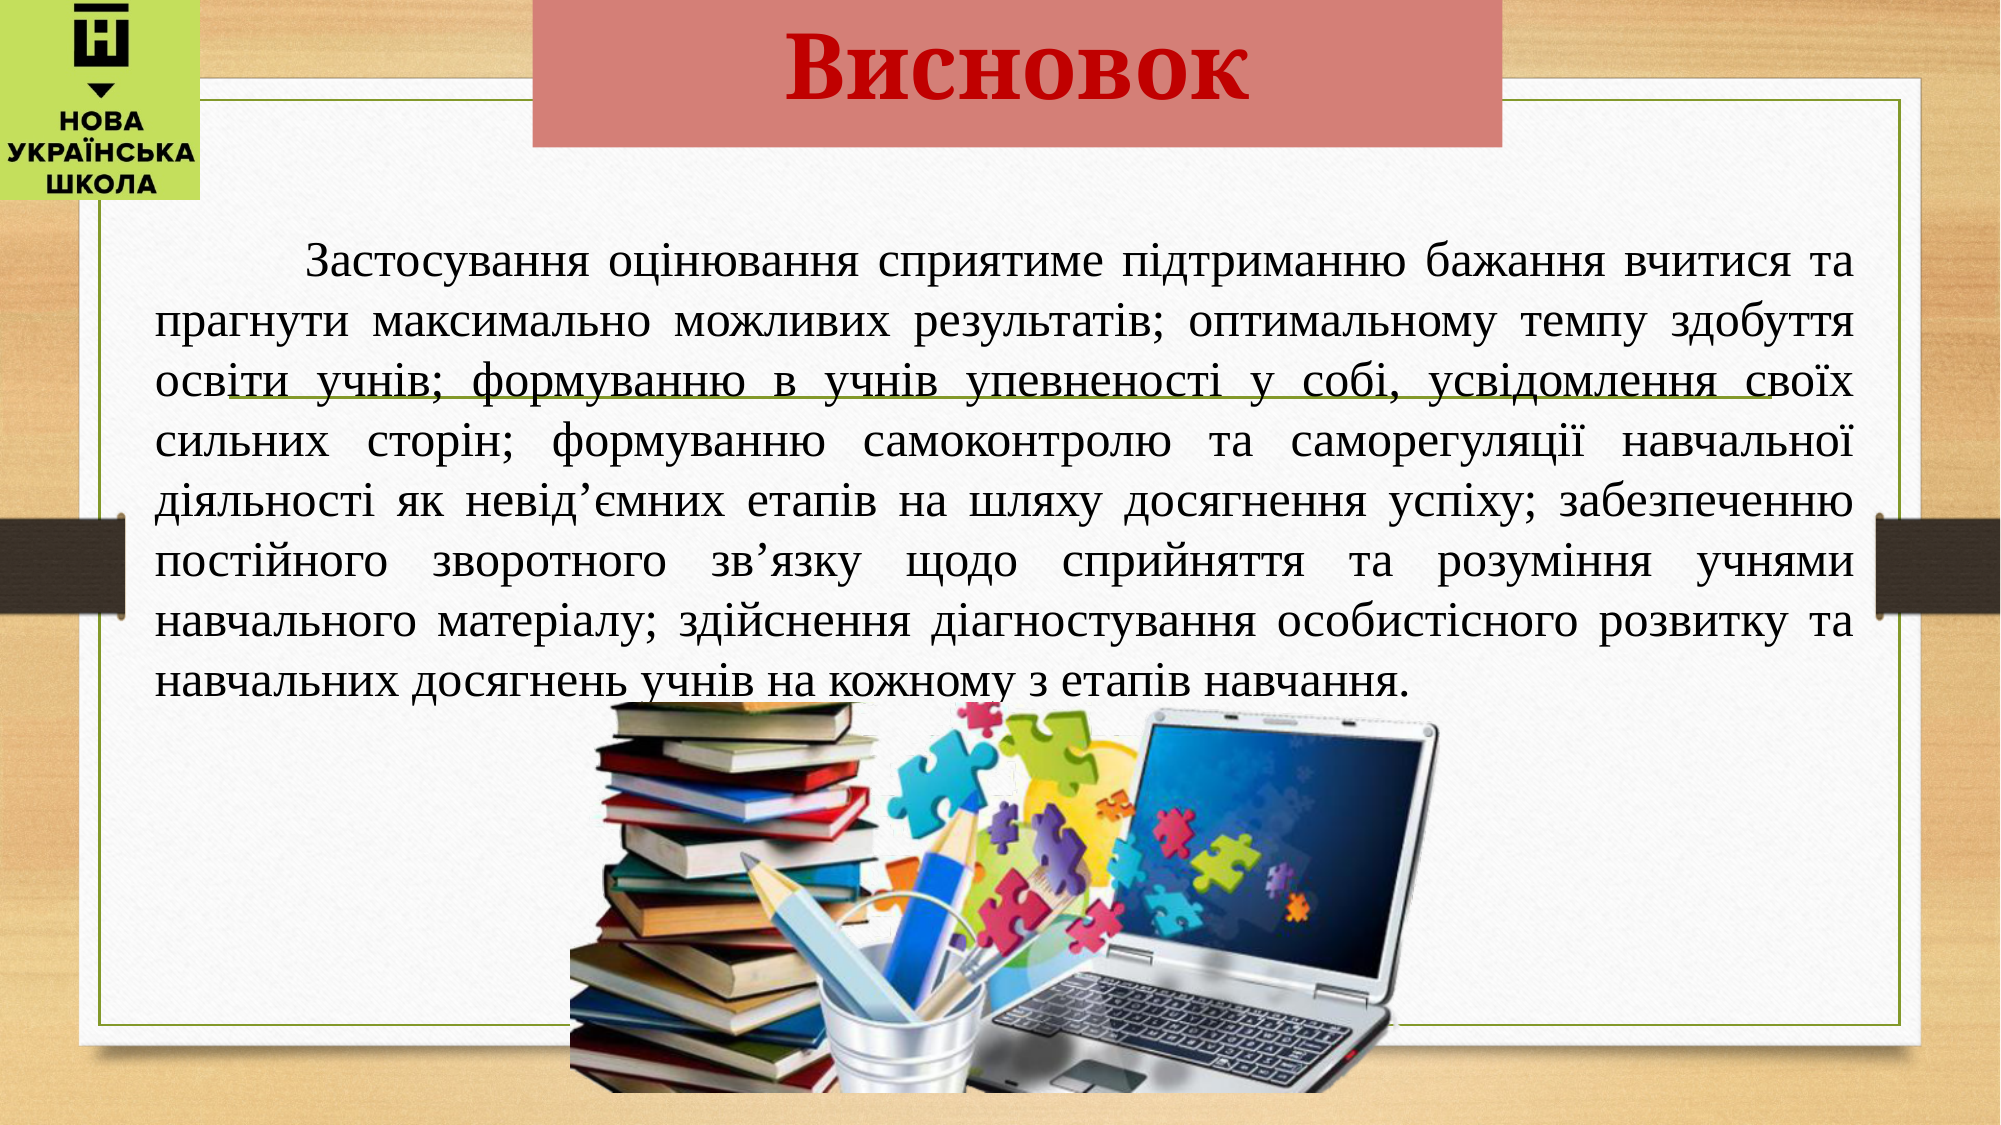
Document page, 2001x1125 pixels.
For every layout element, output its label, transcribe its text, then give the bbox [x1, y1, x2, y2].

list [569, 702, 1441, 1093]
picture [0, 0, 2001, 1125]
text_box Застосування оцінювання сприятиме підтриманню бажання вчитися та прагнути максимально можливих результатів; оптимальному темпу здобуття освіти учнів; формуванню в учнів упевненості у собі, усвідомлення своїх сильних сторін; формуванню самоконтролю та саморегуляції навчальної діяльності як невід’ємних етапів на шляху досягнення успіху; забезпеченню постійного зворотного зв’язку щодо сприйняття та розуміння учнями навчального матеріалу; здійснення діагностування особистісного розвитку та навчальних досягнень учнів на кожному з етапів навчання. [140, 218, 1870, 714]
text_box Висновок [532, 0, 1503, 148]
